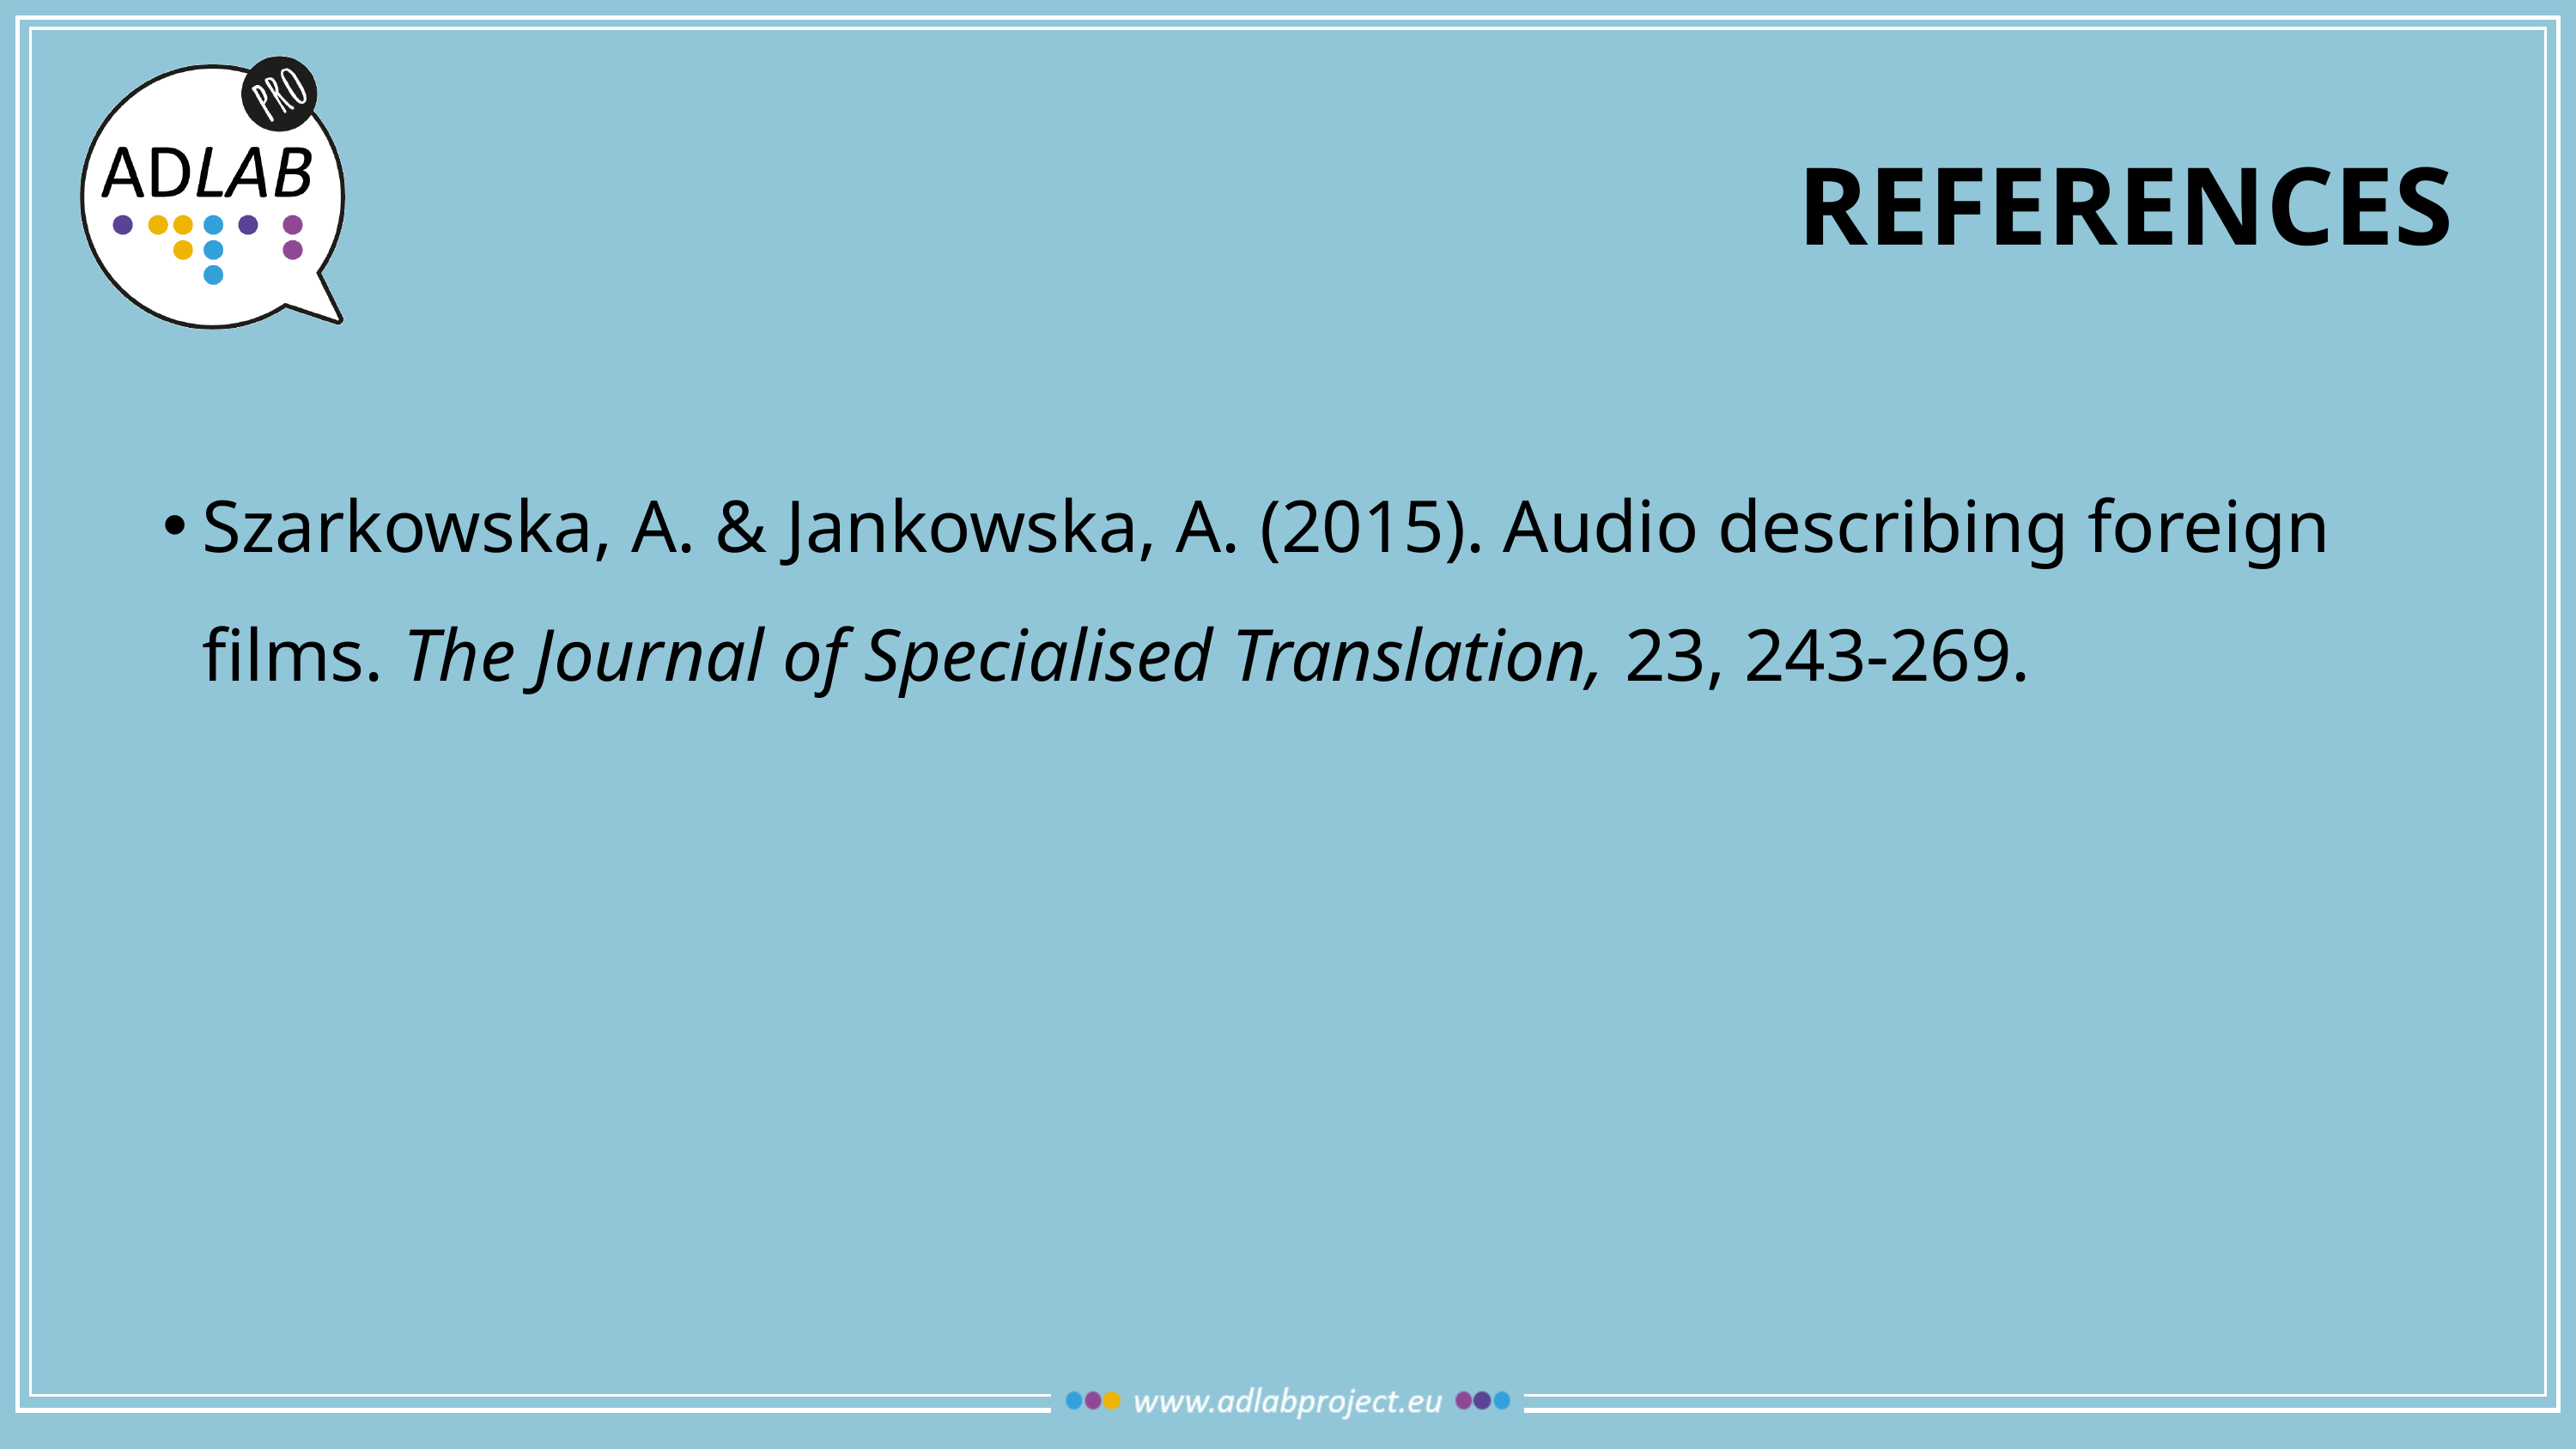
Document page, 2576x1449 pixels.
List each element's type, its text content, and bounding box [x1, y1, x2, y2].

picture [72, 49, 353, 330]
list Szarkowska, A. & Jankowska, A. (2015). Audio describing foreign films. The Journal of Specialised Translation, 23, 243-269. [149, 431, 2499, 1235]
title references [384, 70, 2467, 351]
picture [1051, 1378, 1524, 1429]
